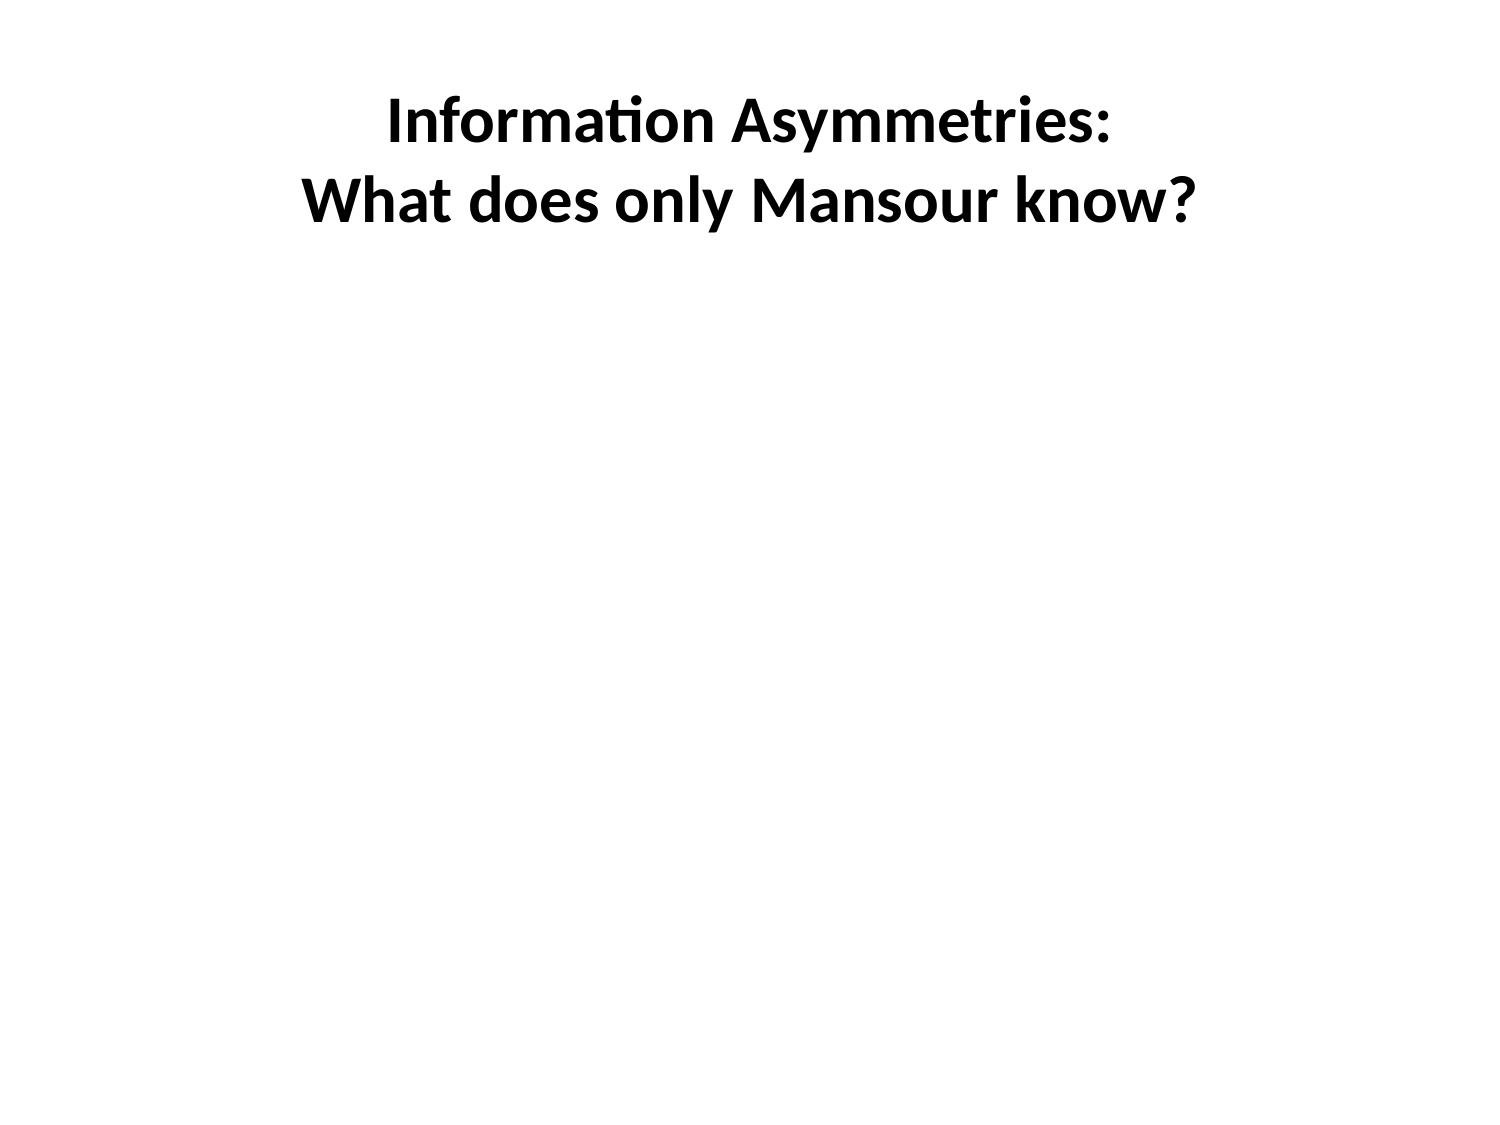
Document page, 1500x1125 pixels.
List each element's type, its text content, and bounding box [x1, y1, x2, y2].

title Information Asymmetries: What does only Mansour know? [75, 62, 1425, 250]
